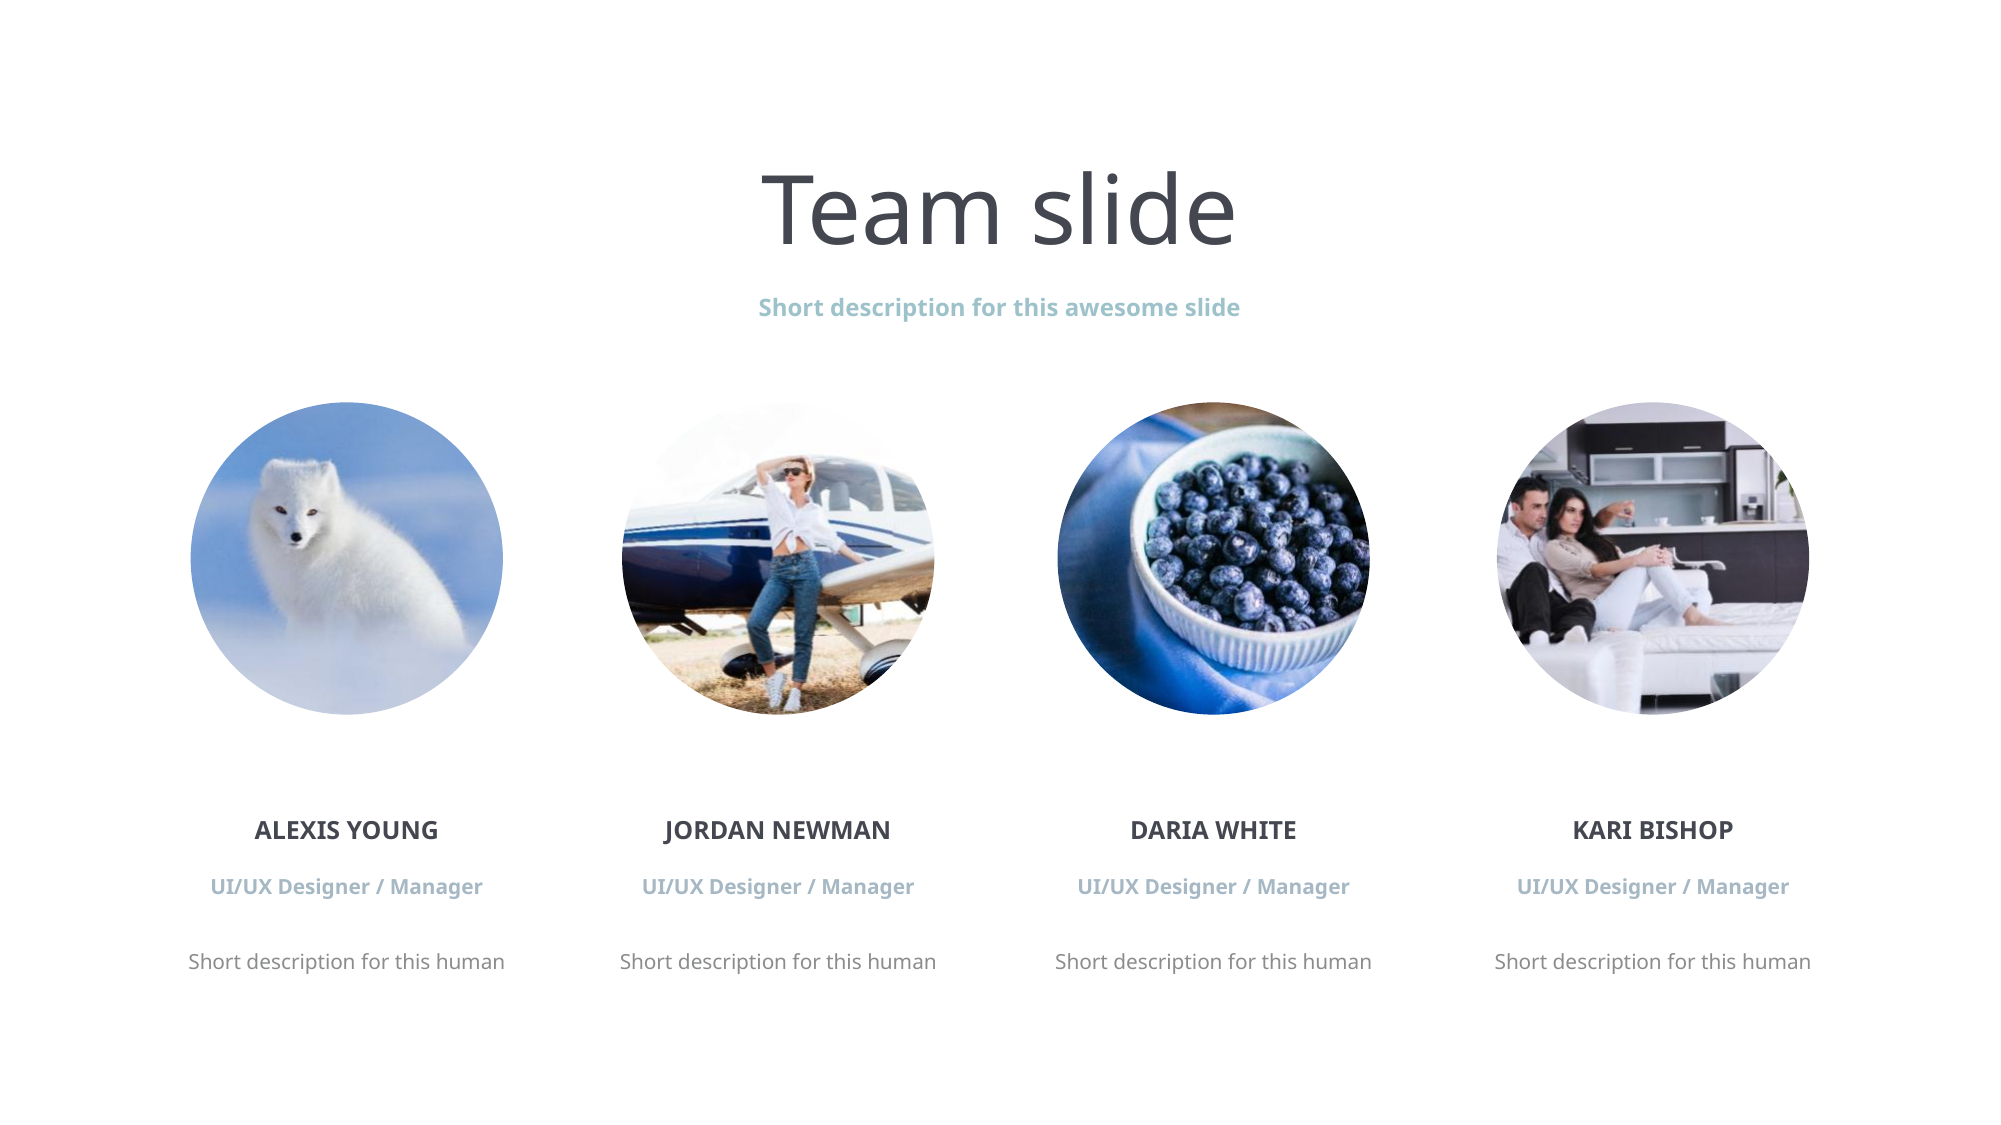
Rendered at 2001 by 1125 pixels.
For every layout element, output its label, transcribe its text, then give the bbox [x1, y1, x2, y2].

text_box DARIA WHITE [1124, 814, 1304, 850]
text_box Short description for this human [1488, 930, 1818, 980]
text_box ALEXIS YOUNG [248, 814, 445, 850]
text_box Short description for this human [613, 930, 943, 980]
picture [621, 402, 935, 715]
text_box UI/UX Designer / Manager [1510, 855, 1796, 905]
title Team slide [418, 158, 1582, 276]
text_box UI/UX Designer / Manager [204, 855, 490, 905]
text_box Short description for this human [182, 930, 512, 980]
picture [1057, 402, 1370, 715]
text_box UI/UX Designer / Manager [635, 855, 921, 905]
text_box JORDAN NEWMAN [659, 814, 898, 850]
text_box Short description for this awesome slide [752, 272, 1247, 328]
text_box KARI BISHOP [1566, 814, 1740, 850]
picture [190, 402, 504, 715]
text_box UI/UX Designer / Manager [1071, 855, 1357, 905]
text_box Short description for this human [1049, 930, 1379, 980]
picture [1496, 402, 1810, 715]
